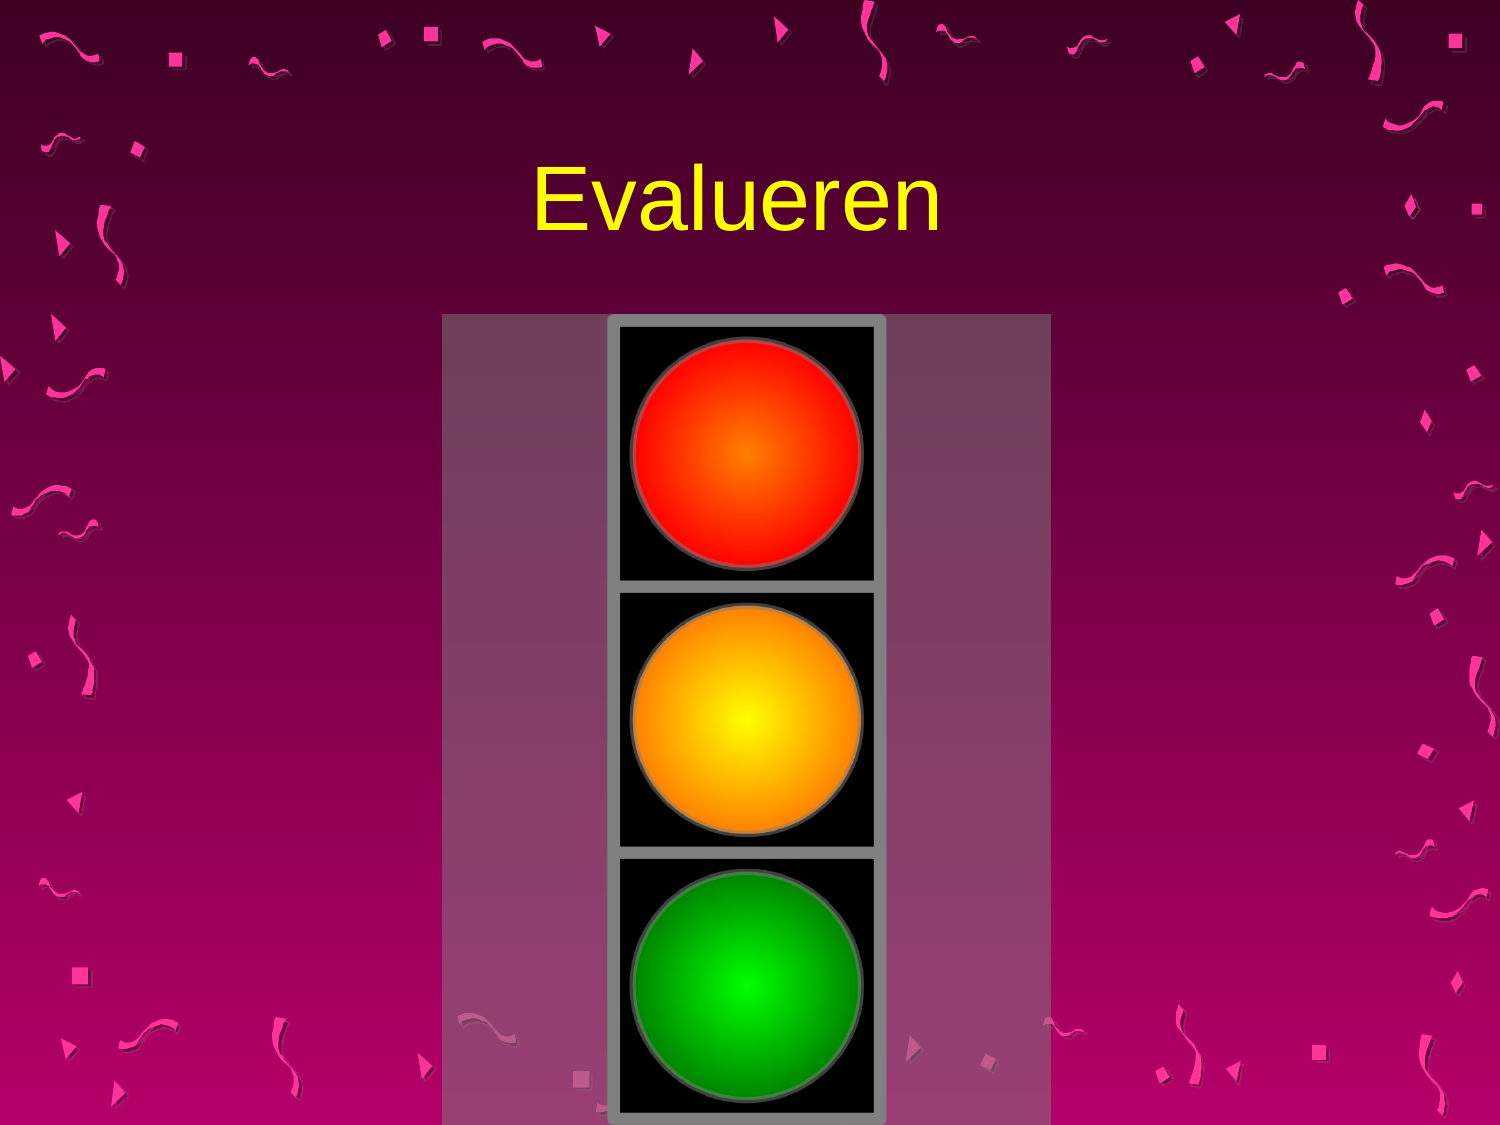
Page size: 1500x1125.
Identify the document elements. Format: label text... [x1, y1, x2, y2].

picture [442, 314, 1051, 1125]
title Evalueren [112, 99, 1388, 288]
